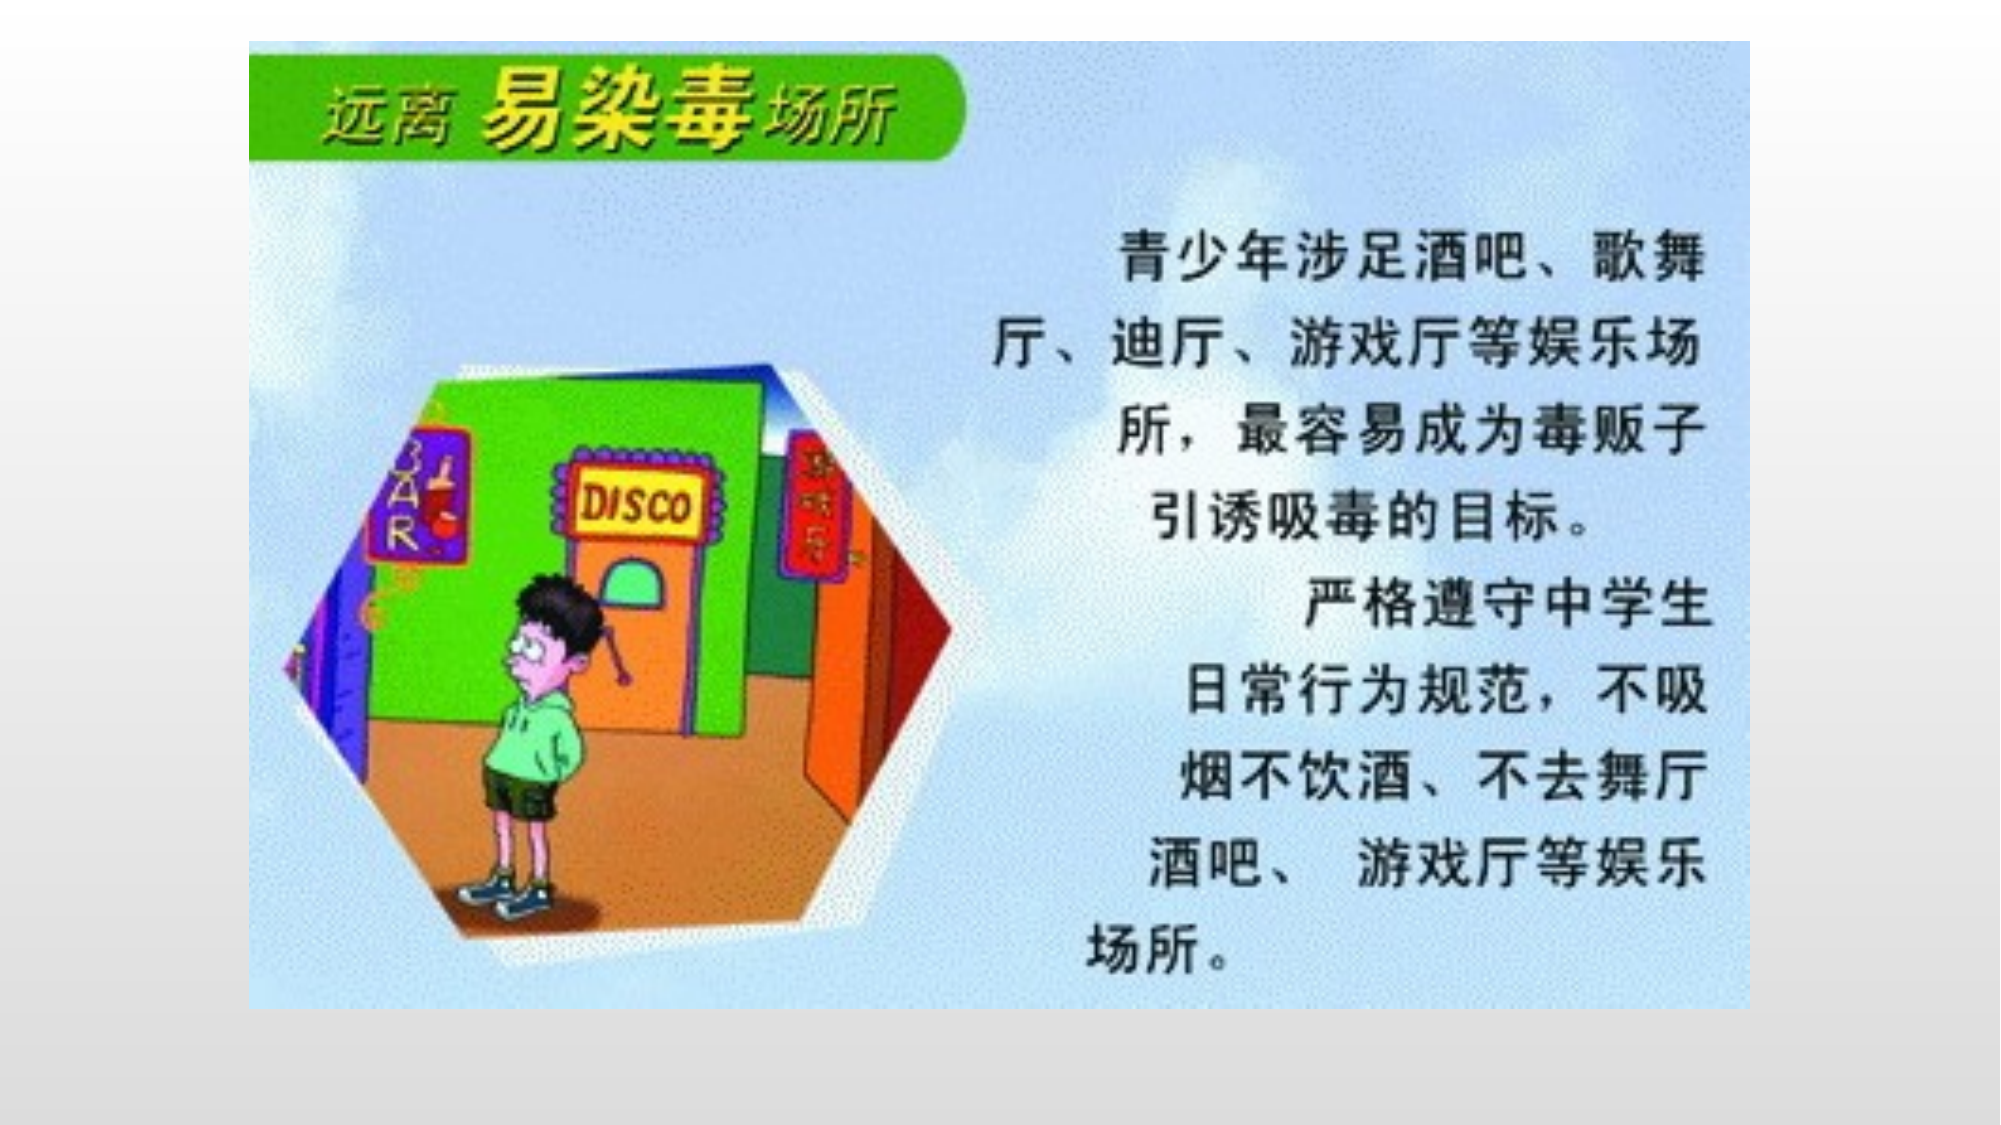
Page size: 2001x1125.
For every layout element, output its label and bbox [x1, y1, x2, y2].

list [249, 41, 1750, 1009]
